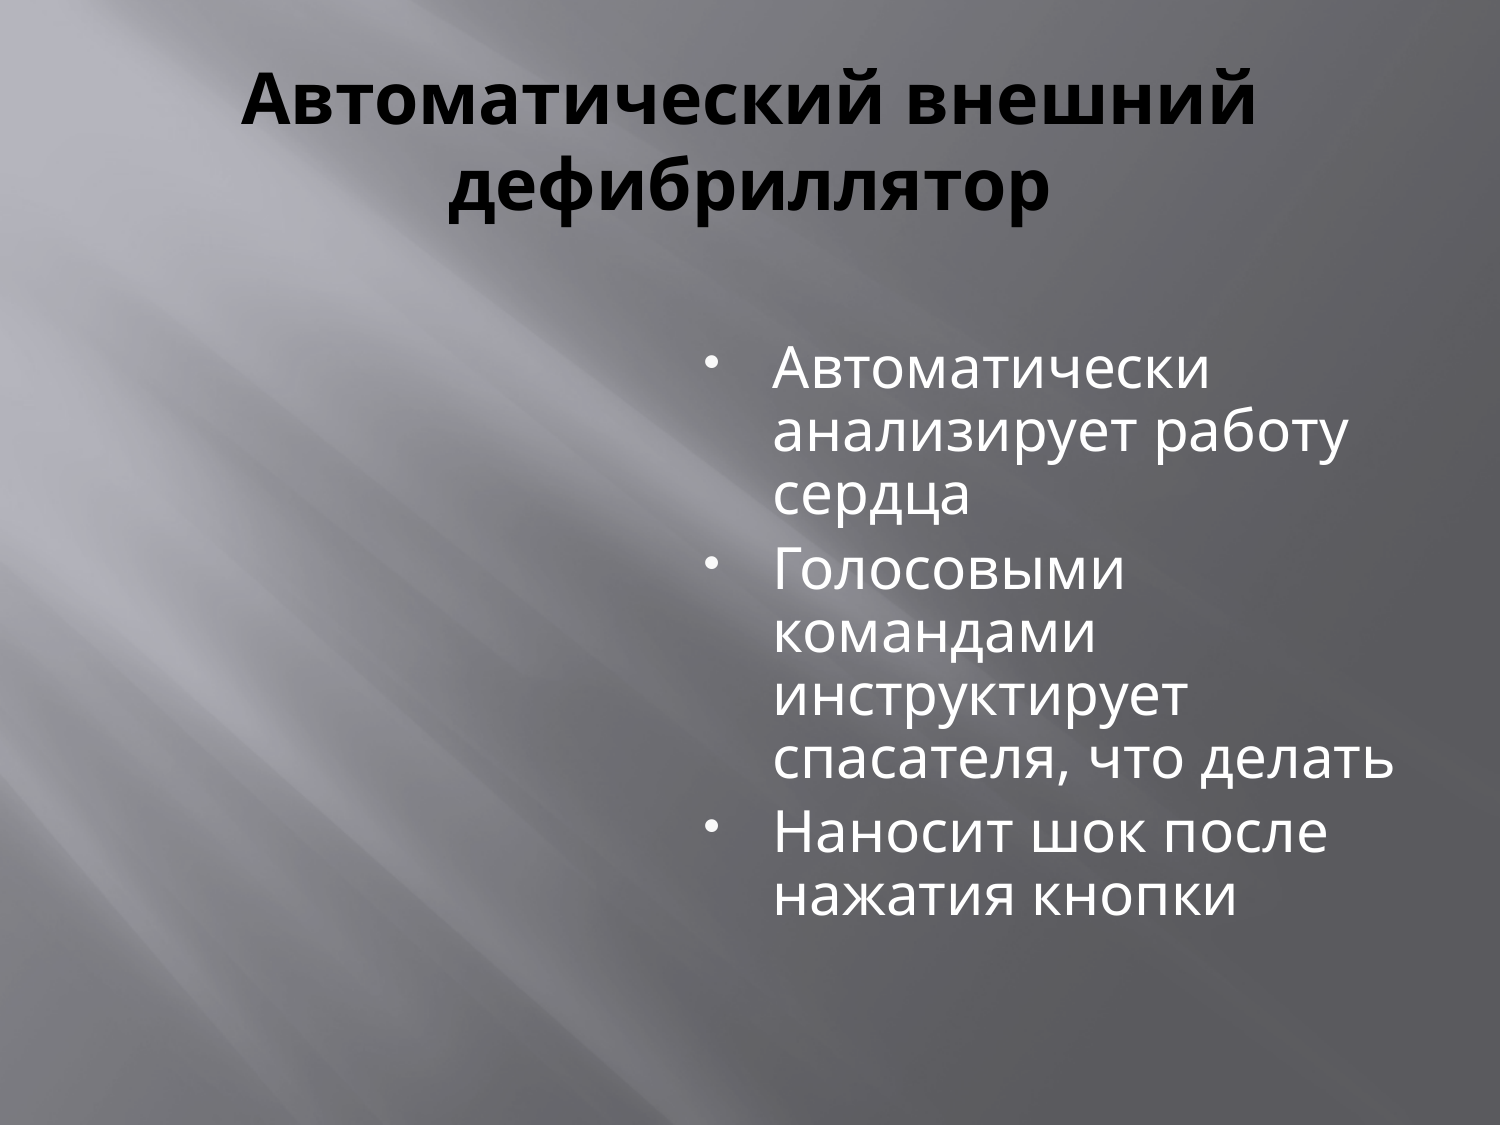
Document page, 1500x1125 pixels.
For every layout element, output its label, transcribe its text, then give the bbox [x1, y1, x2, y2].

title Автоматический внешний дефибриллятор [75, 45, 1425, 233]
list Автоматически анализирует работу сердца Голосовыми командами инструктирует спасателя, что делать Наносит шок после нажатия кнопки [667, 331, 1469, 1043]
